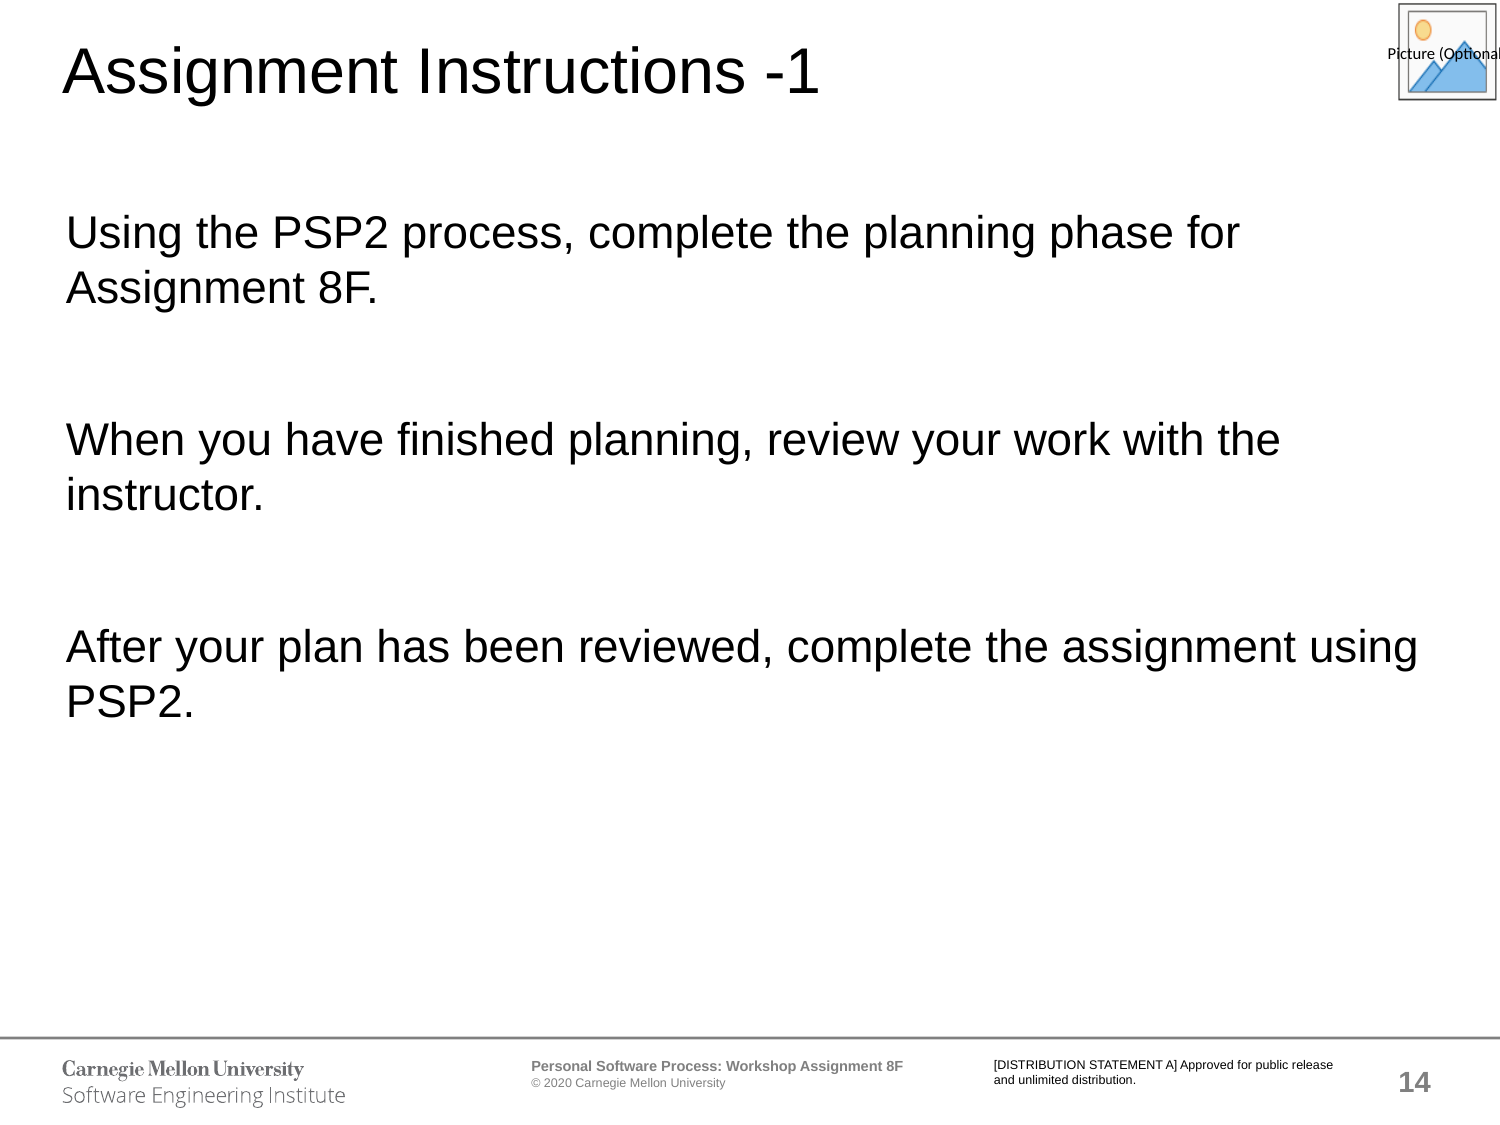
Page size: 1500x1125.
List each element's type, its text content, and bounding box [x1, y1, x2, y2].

picture [1394, 0, 1500, 105]
title Assignment Instructions -1 [62, 37, 1338, 182]
list Using the PSP2 process, complete the planning phase for Assignment 8F. When you have finished planning, review your work with the instructor. After your plan has been reviewed, complete the assignment using PSP2. [65, 202, 1431, 1026]
